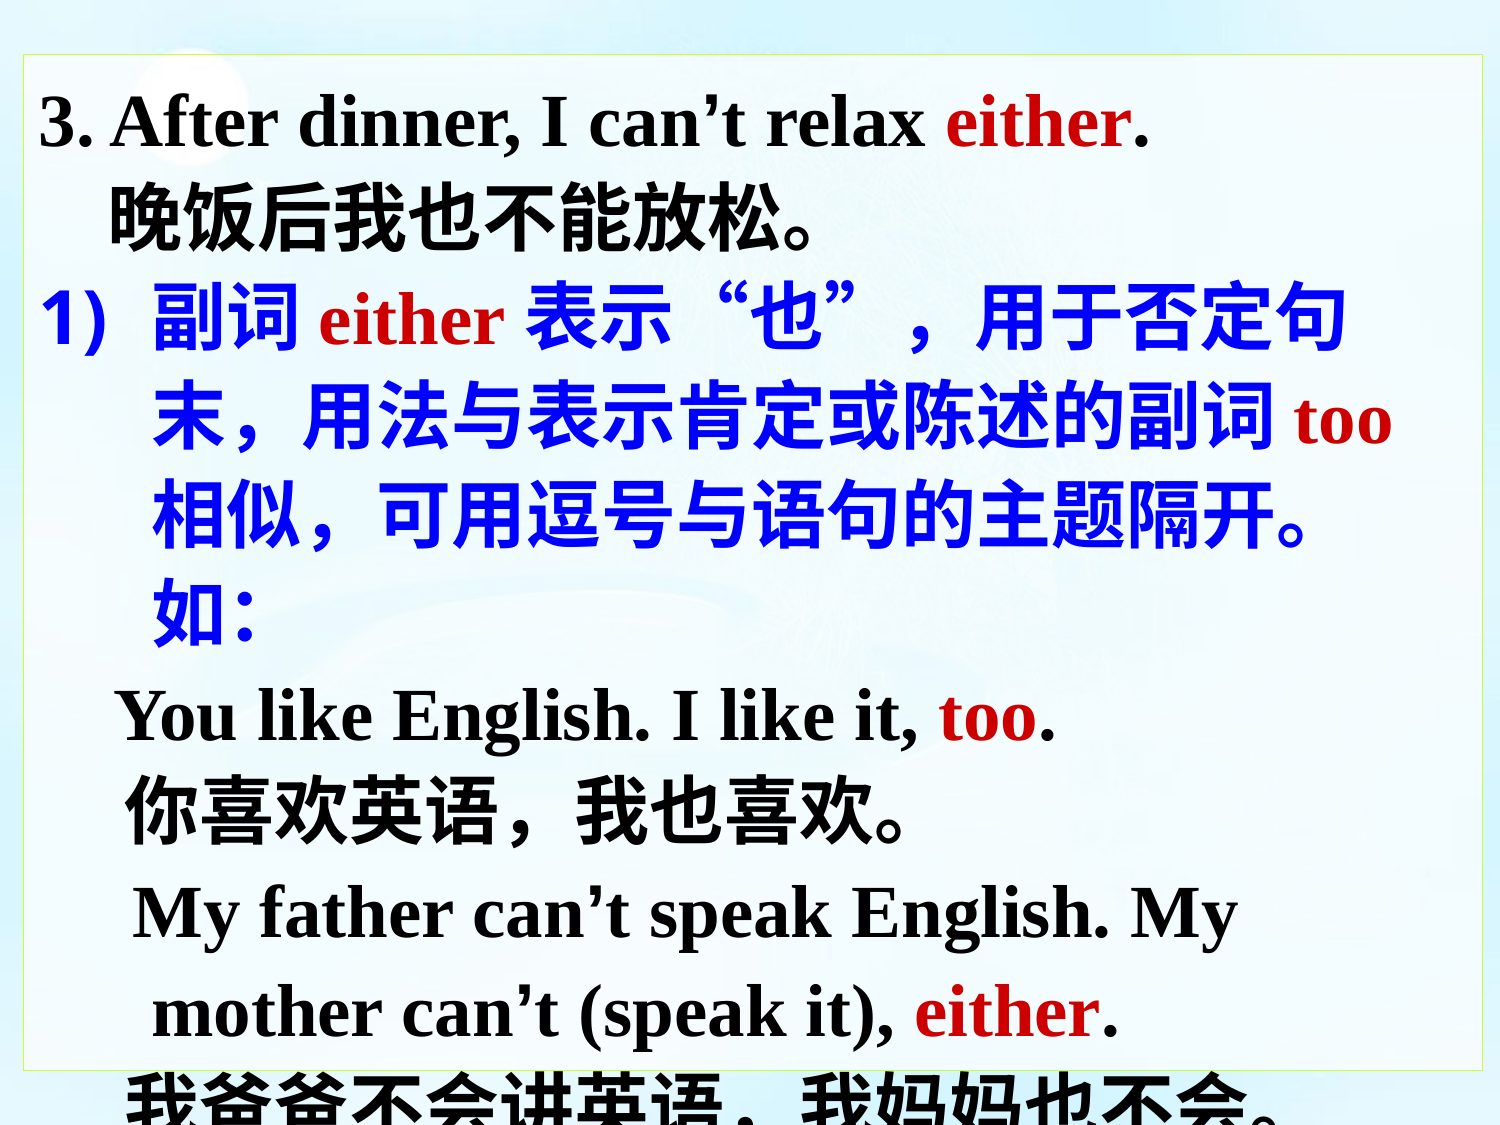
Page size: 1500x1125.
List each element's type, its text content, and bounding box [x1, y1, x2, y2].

list 3. After dinner, I can’t relax either. 晚饭后我也不能放松。 副词either表示“也”，用于否定句末，用法与表示肯定或陈述的副词too相似，可用逗号与语句的主题隔开。如： You like English. I like it, too. 你喜欢英语，我也喜欢。 My father can’t speak English. My mother can’t (speak it), either. 我爸爸不会讲英语，我妈妈也不会。 [23, 54, 1483, 1071]
picture [0, 0, 1500, 1125]
